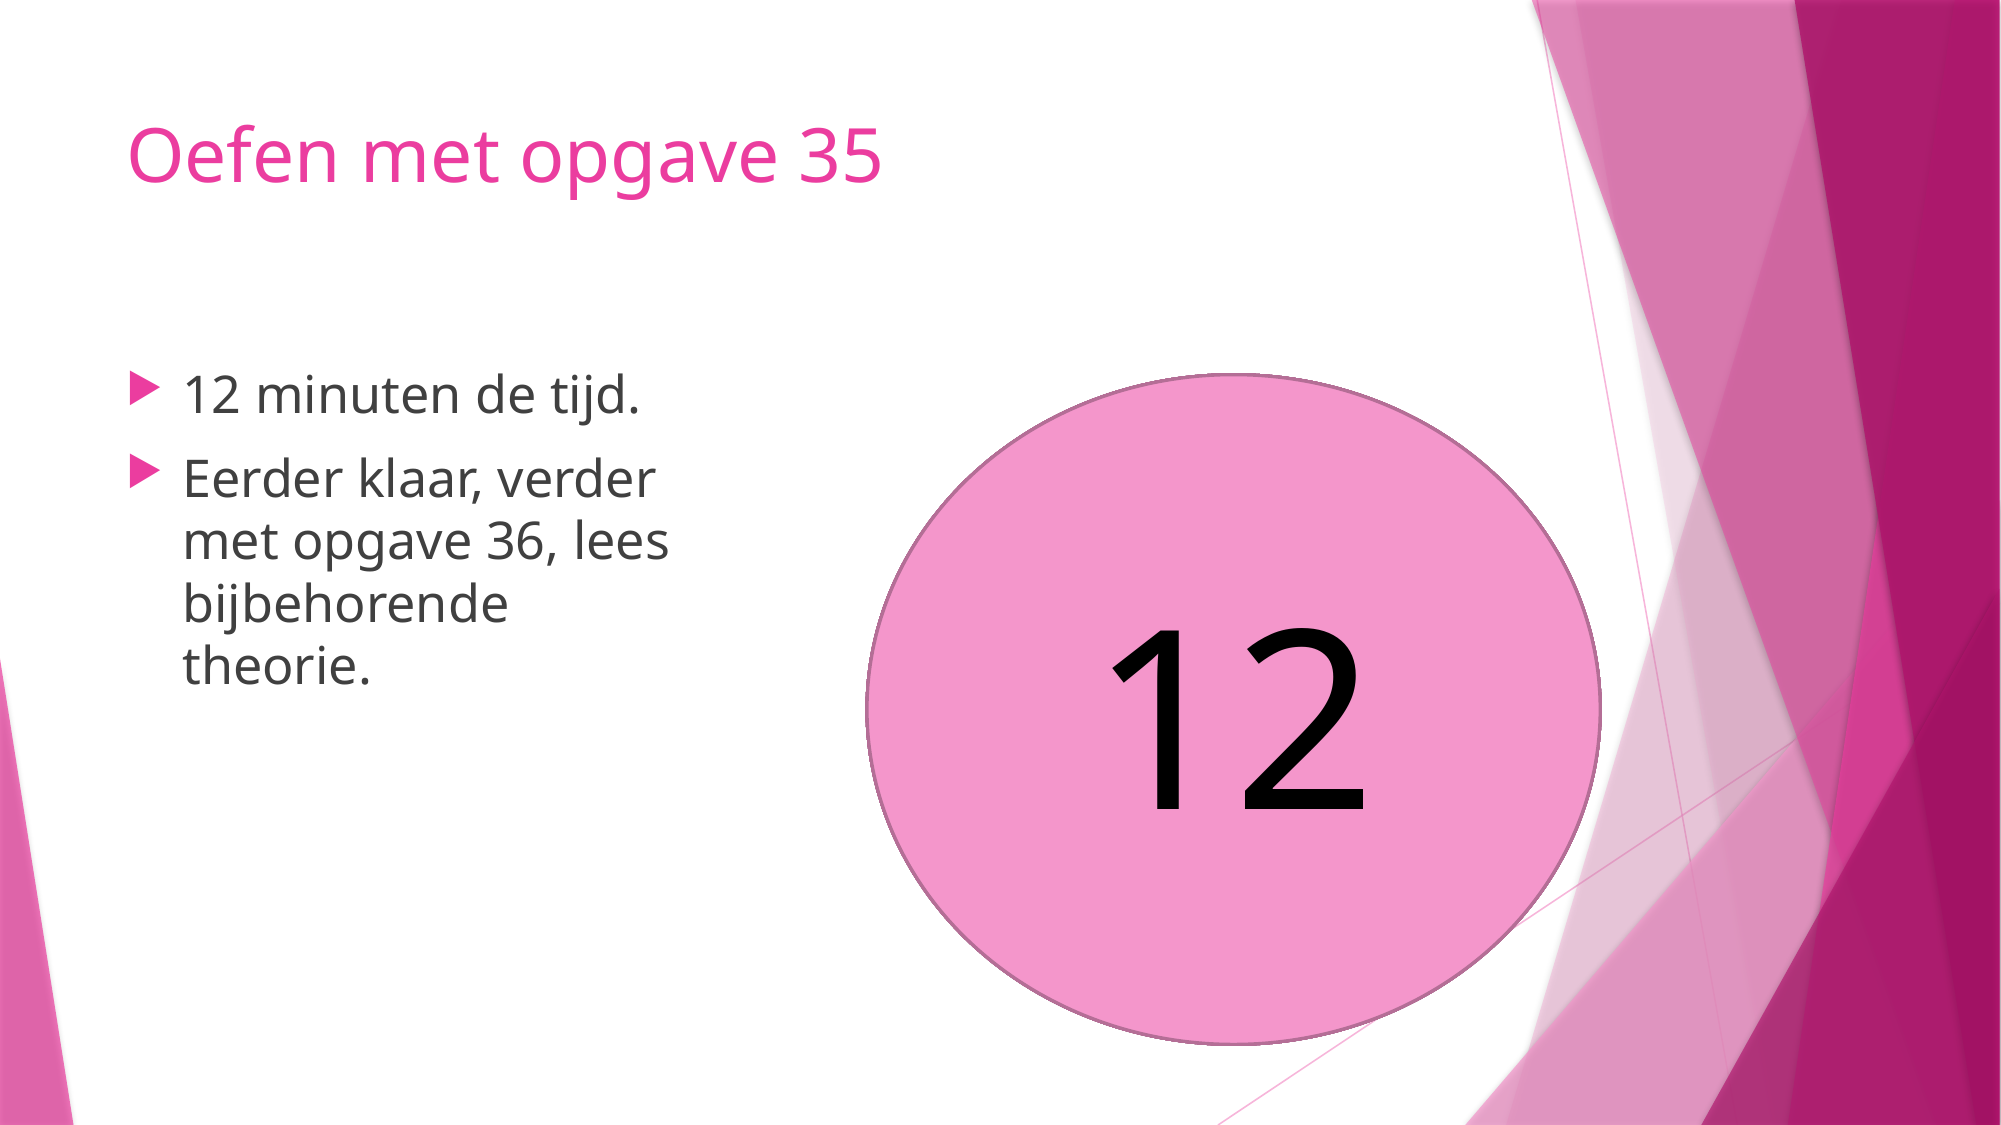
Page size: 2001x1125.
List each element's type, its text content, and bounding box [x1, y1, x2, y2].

text_box 12 [865, 373, 1602, 1046]
title Oefen met opgave 35 [111, 99, 1522, 317]
list 12 minuten de tijd. Eerder klaar, verder met opgave 36, lees bijbehorende theorie. [111, 354, 689, 960]
